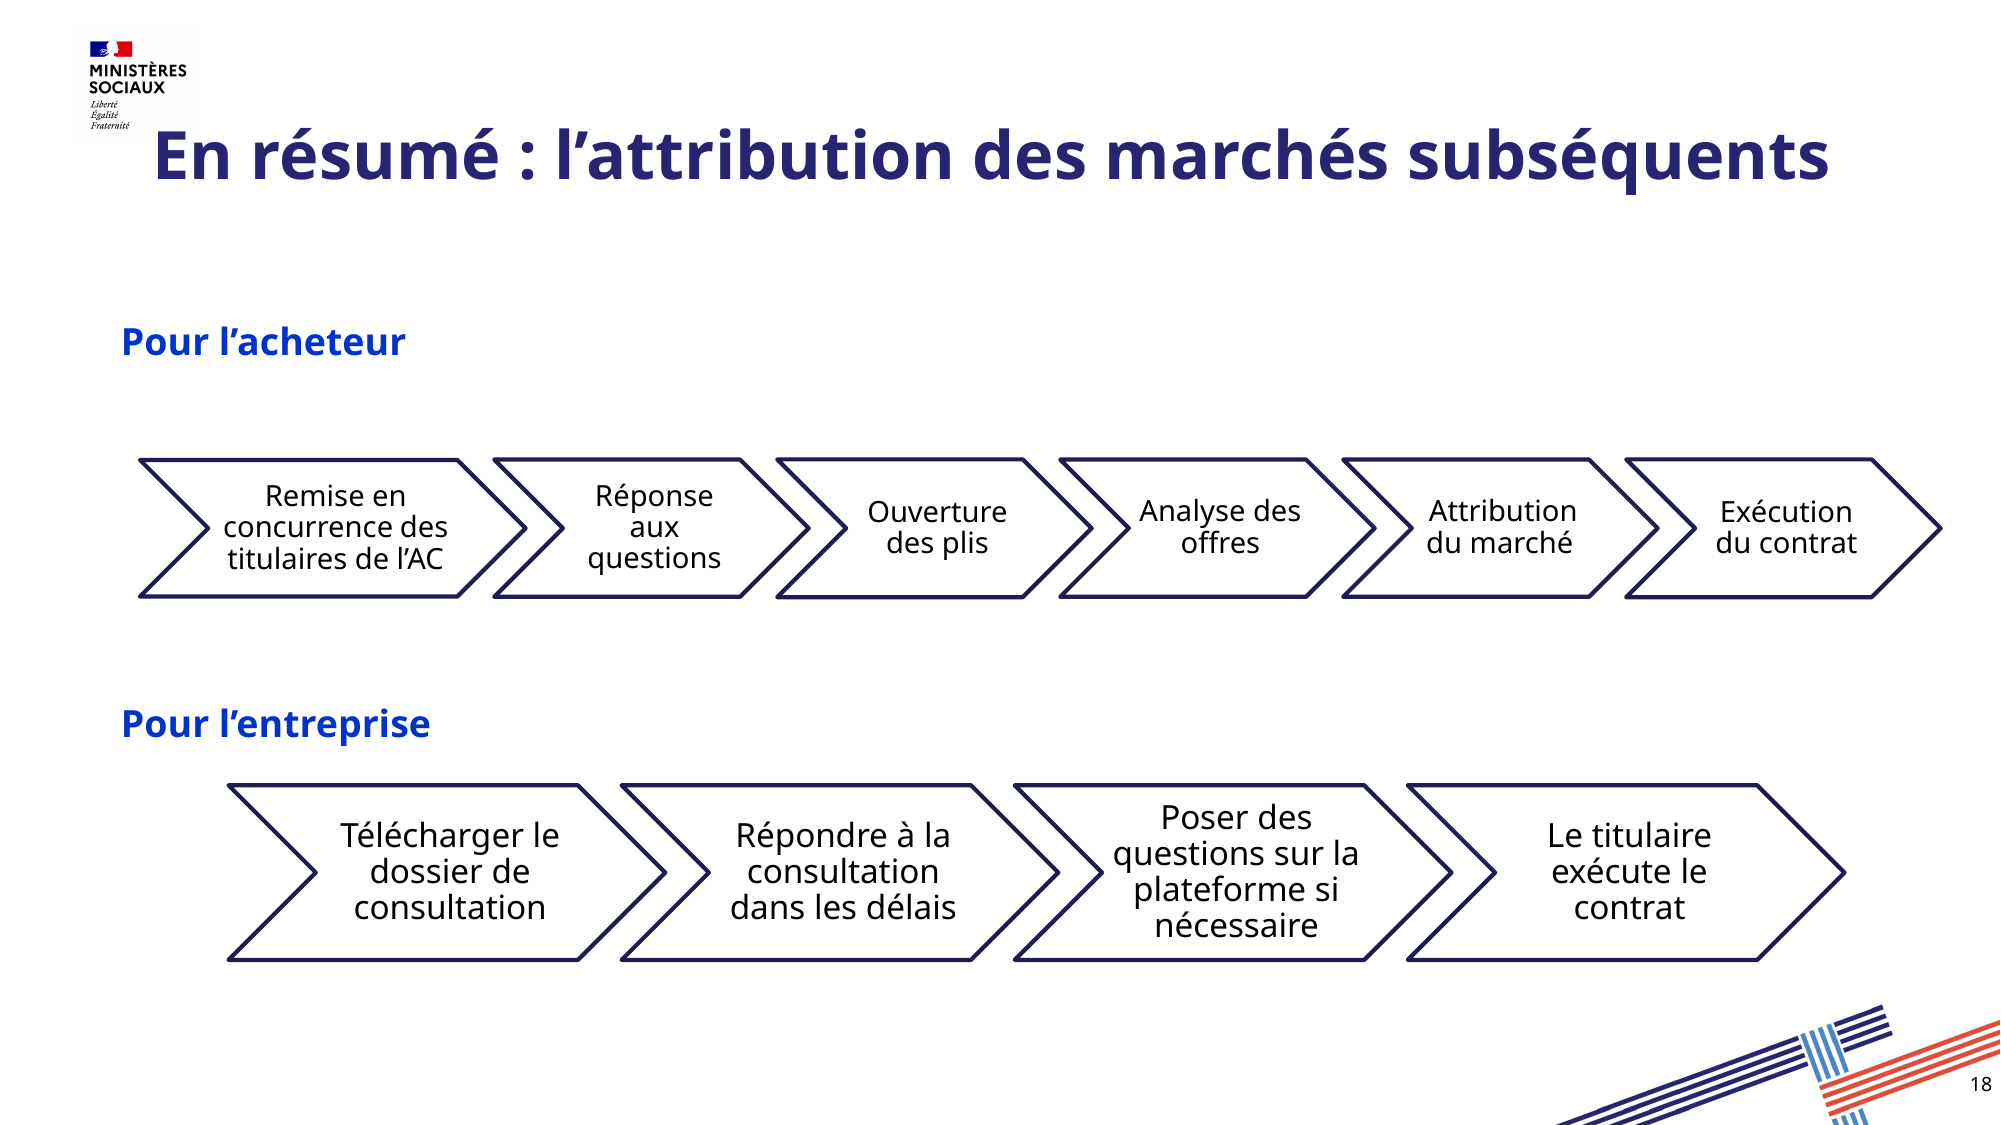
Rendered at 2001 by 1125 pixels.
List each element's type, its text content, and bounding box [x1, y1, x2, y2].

title En résumé : l’attribution des marchés subséquents [70, 99, 1914, 218]
picture [1846, 943, 2000, 1125]
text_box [139, 360, 1942, 696]
slide_number 18 [1618, 1046, 1993, 1125]
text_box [227, 707, 1846, 1050]
picture [75, 26, 201, 99]
text_box Pour l’entreprise [106, 692, 221, 753]
text_box Pour l’acheteur [106, 310, 606, 371]
picture [1550, 1050, 1618, 1125]
